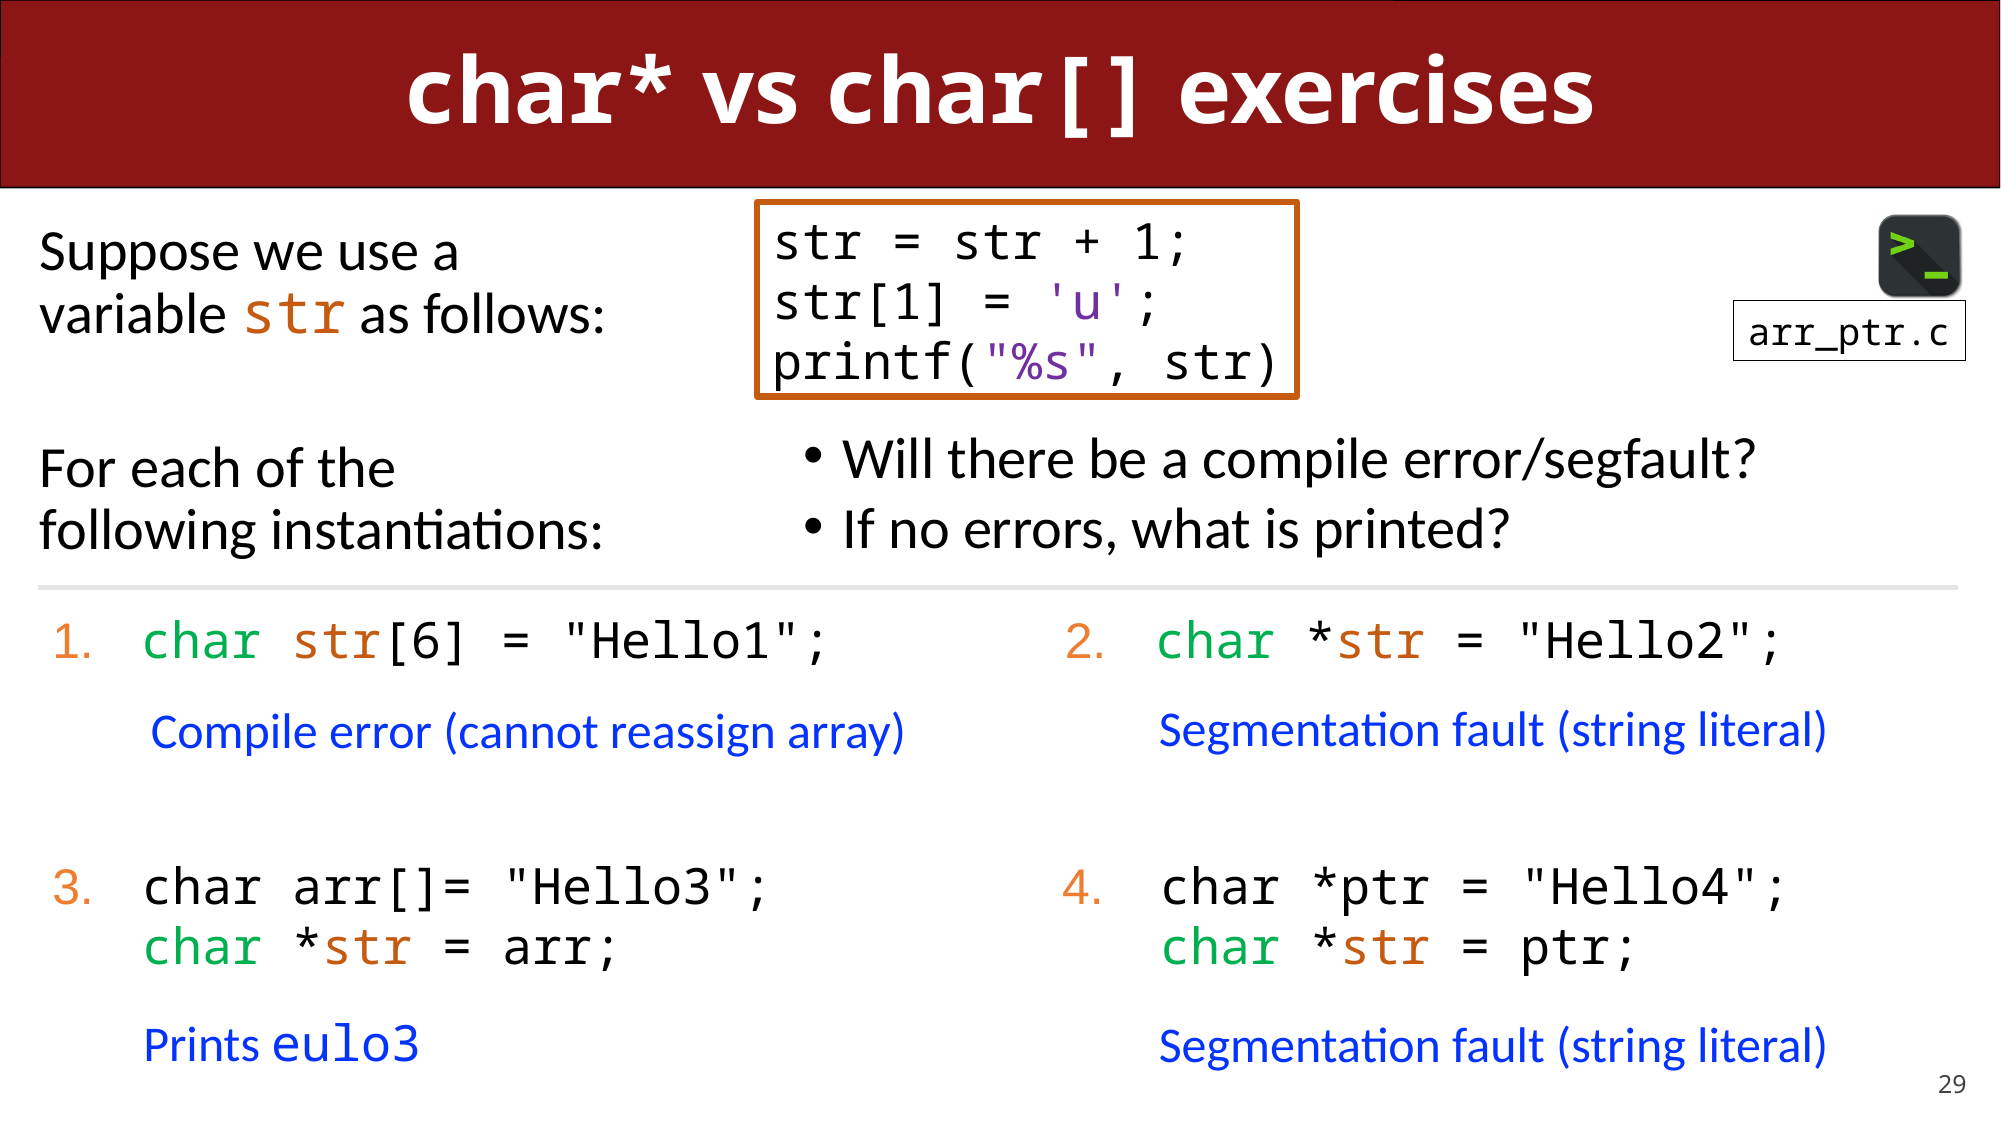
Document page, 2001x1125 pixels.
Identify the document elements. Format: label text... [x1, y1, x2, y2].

text_box char *ptr = "Hello4"; char *str = ptr; [1047, 847, 1923, 982]
text_box char str[6] = "Hello1"; [37, 601, 913, 677]
text_box char arr[]= "Hello3"; char *str = arr; [37, 847, 913, 982]
text_box Prints eulo3 [128, 1003, 436, 1079]
list Suppose we use a variable str as follows: For each of the following instantiations: [24, 212, 1963, 1063]
text_box str = str + 1; str[1] = 'u'; printf("%s", str) [757, 201, 1297, 397]
text_box Will there be a compile error/segfault? If no errors, what is printed? [788, 412, 1774, 568]
text_box char *str = "Hello2"; [1050, 601, 1925, 677]
text_box Compile error (cannot reassign array) [136, 691, 922, 767]
text_box Segmentation fault (string literal) [1143, 1005, 1925, 1080]
text_box arr_ptr.c [1733, 300, 1966, 361]
picture [1875, 211, 1963, 299]
text_box Segmentation fault (string literal) [1143, 688, 1925, 764]
title char* vs char[] exercises [75, 0, 1925, 188]
